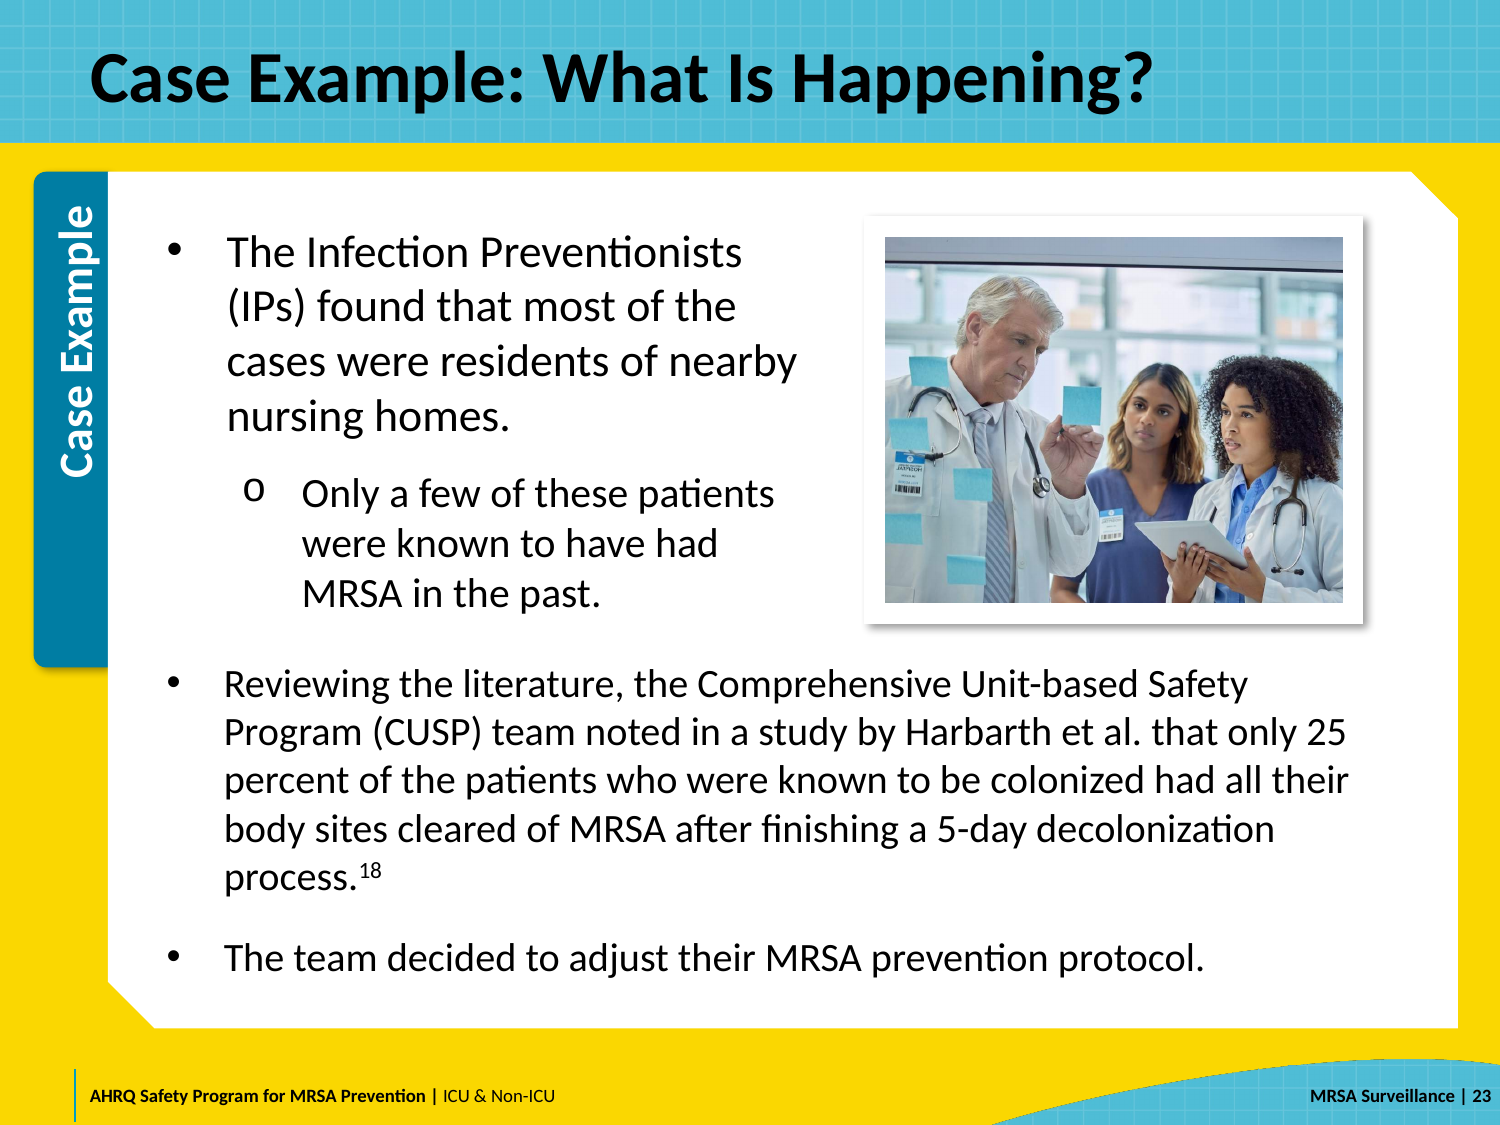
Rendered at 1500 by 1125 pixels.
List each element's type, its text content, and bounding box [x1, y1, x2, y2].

list The Infection Preventionists (IPs) found that most of the cases were residents of nearby nursing homes. Only a few of these patients were known to have had MRSA in the past. [151, 213, 827, 649]
picture [0, 0, 1500, 1125]
slide_number | 23 [1455, 1065, 1500, 1125]
title Case Example: What Is Happening? [75, 0, 1425, 150]
list Reviewing the literature, the Comprehensive Unit-based Safety Program (CUSP) team noted in a study by Harbarth et al. that only 25 percent of the patients who were known to be colonized had all their body sites cleared of MRSA after finishing a 5-day decolonization process.18 The team decided to adjust their MRSA prevention protocol. [151, 649, 1401, 989]
